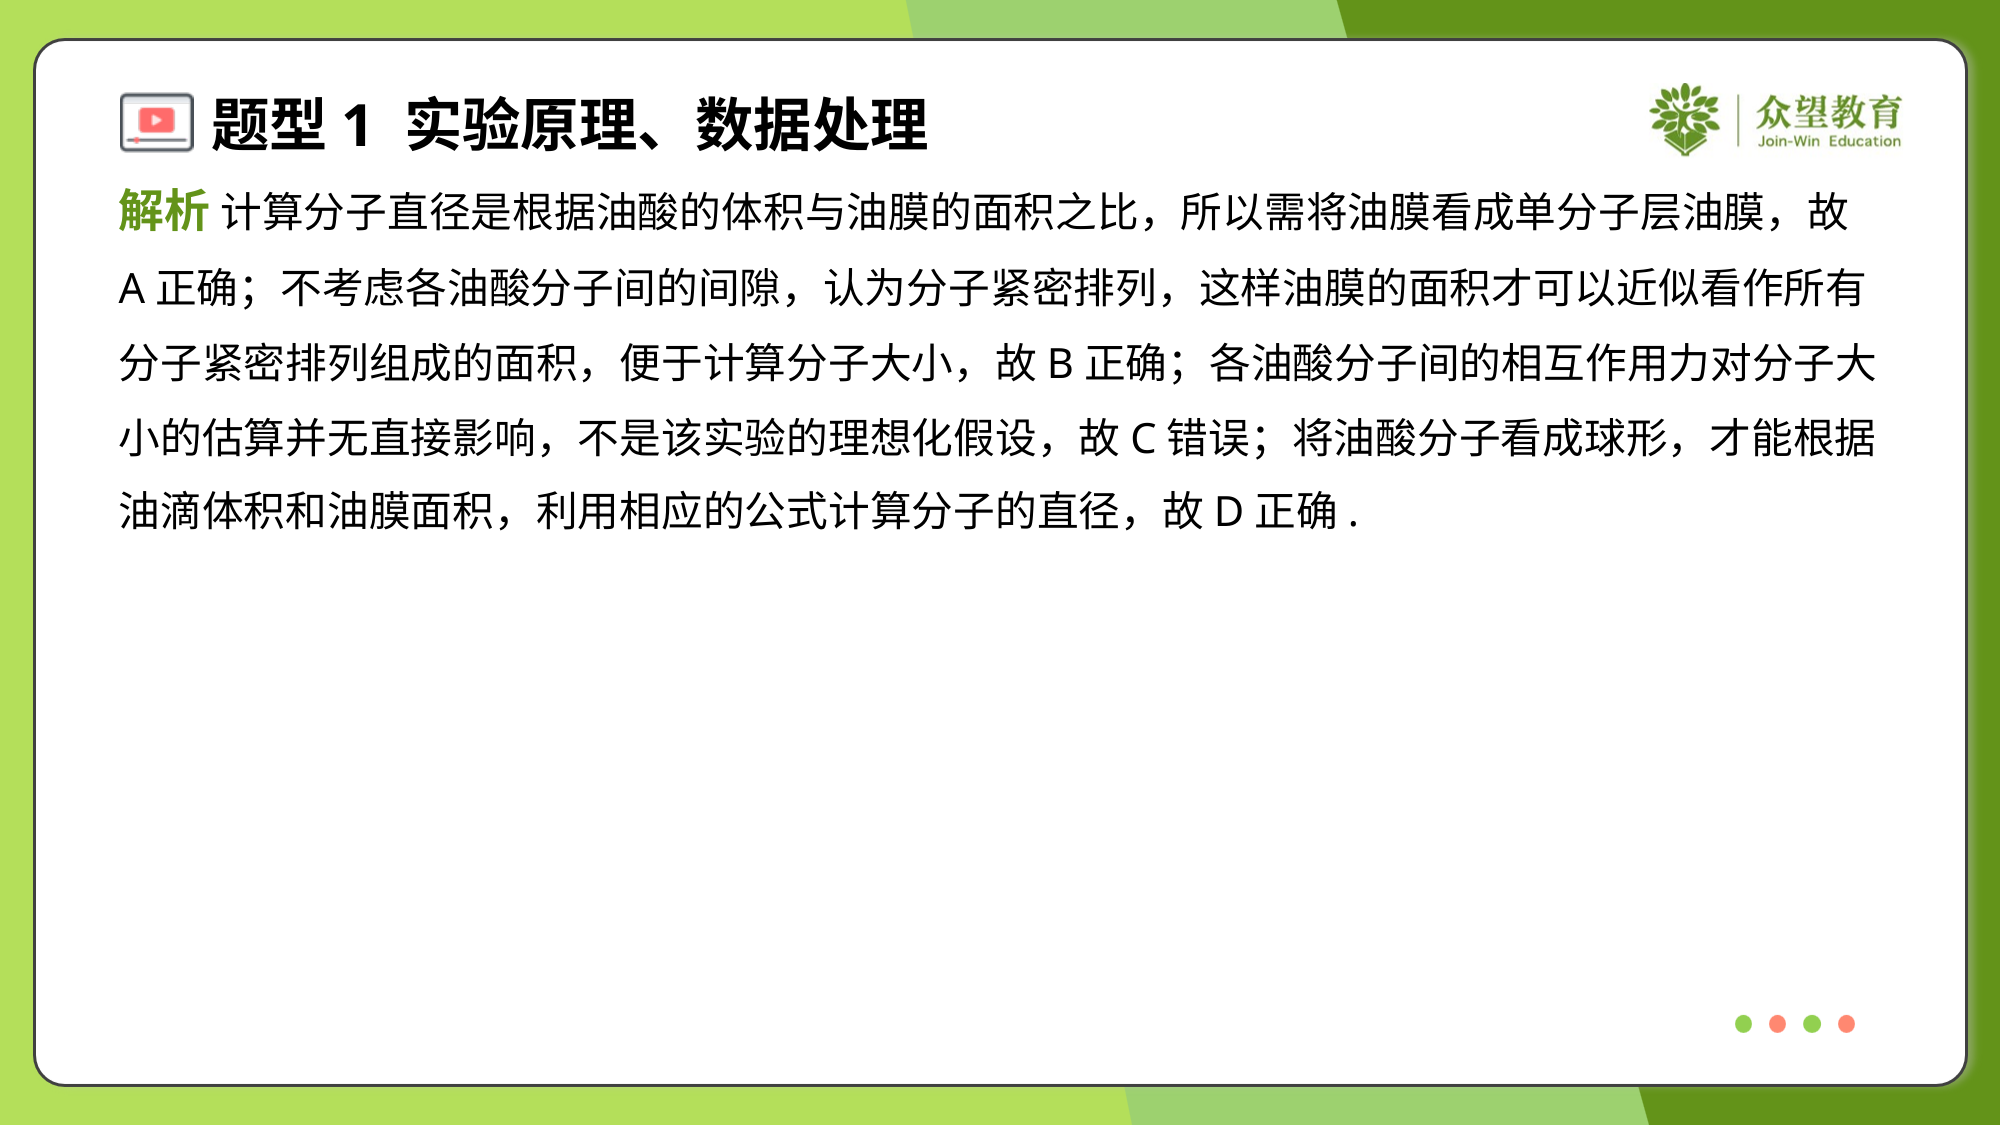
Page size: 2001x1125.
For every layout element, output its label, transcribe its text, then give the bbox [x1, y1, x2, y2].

text_box 解析 计算分子直径是根据油酸的体积与油膜的面积之比，所以需将油膜看成单分子层油膜，故 A正确；不考虑各油酸分子间的间隙，认为分子紧密排列，这样油膜的面积才可以近似看作所有 分子紧密排列组成的面积，便于计算分子大小，故B正确；各油酸分子间的相互作用力对分子大 小的估算并无直接影响，不是该实验的理想化假设，故C错误；将油酸分子看成球形，才能根据 油滴体积和油膜面积，利用相应的公式计算分子的直径，故D正确. [118, 159, 1883, 527]
picture [0, 0, 2000, 1125]
